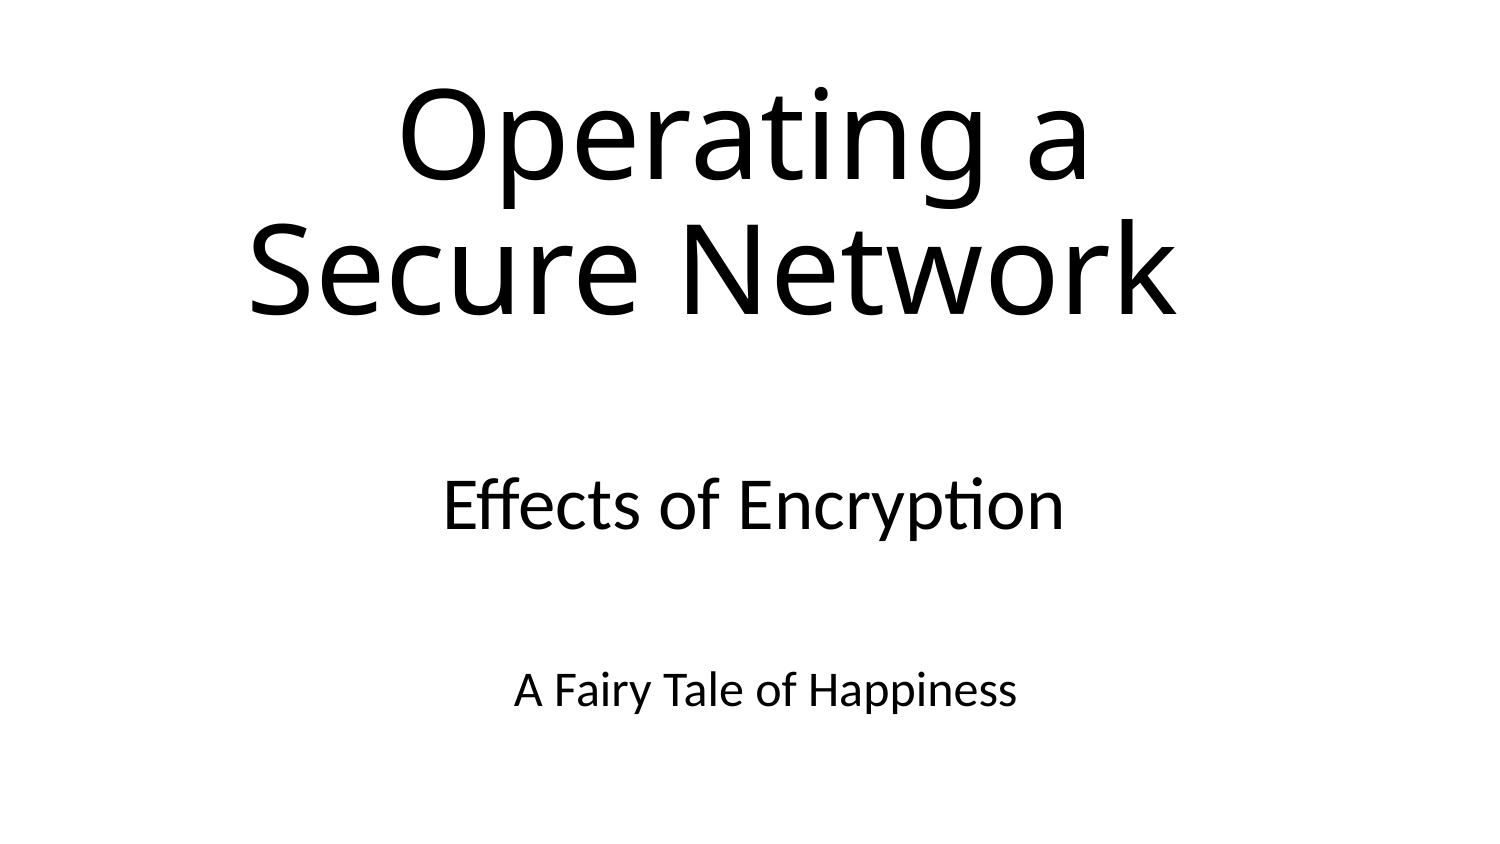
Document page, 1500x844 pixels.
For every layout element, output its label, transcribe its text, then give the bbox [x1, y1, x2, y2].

subtitle Effects of Encryption [183, 457, 1308, 575]
title Operating a Secure Network [183, 55, 1308, 350]
text_box A Fairy Tale of Happiness [194, 634, 1320, 752]
